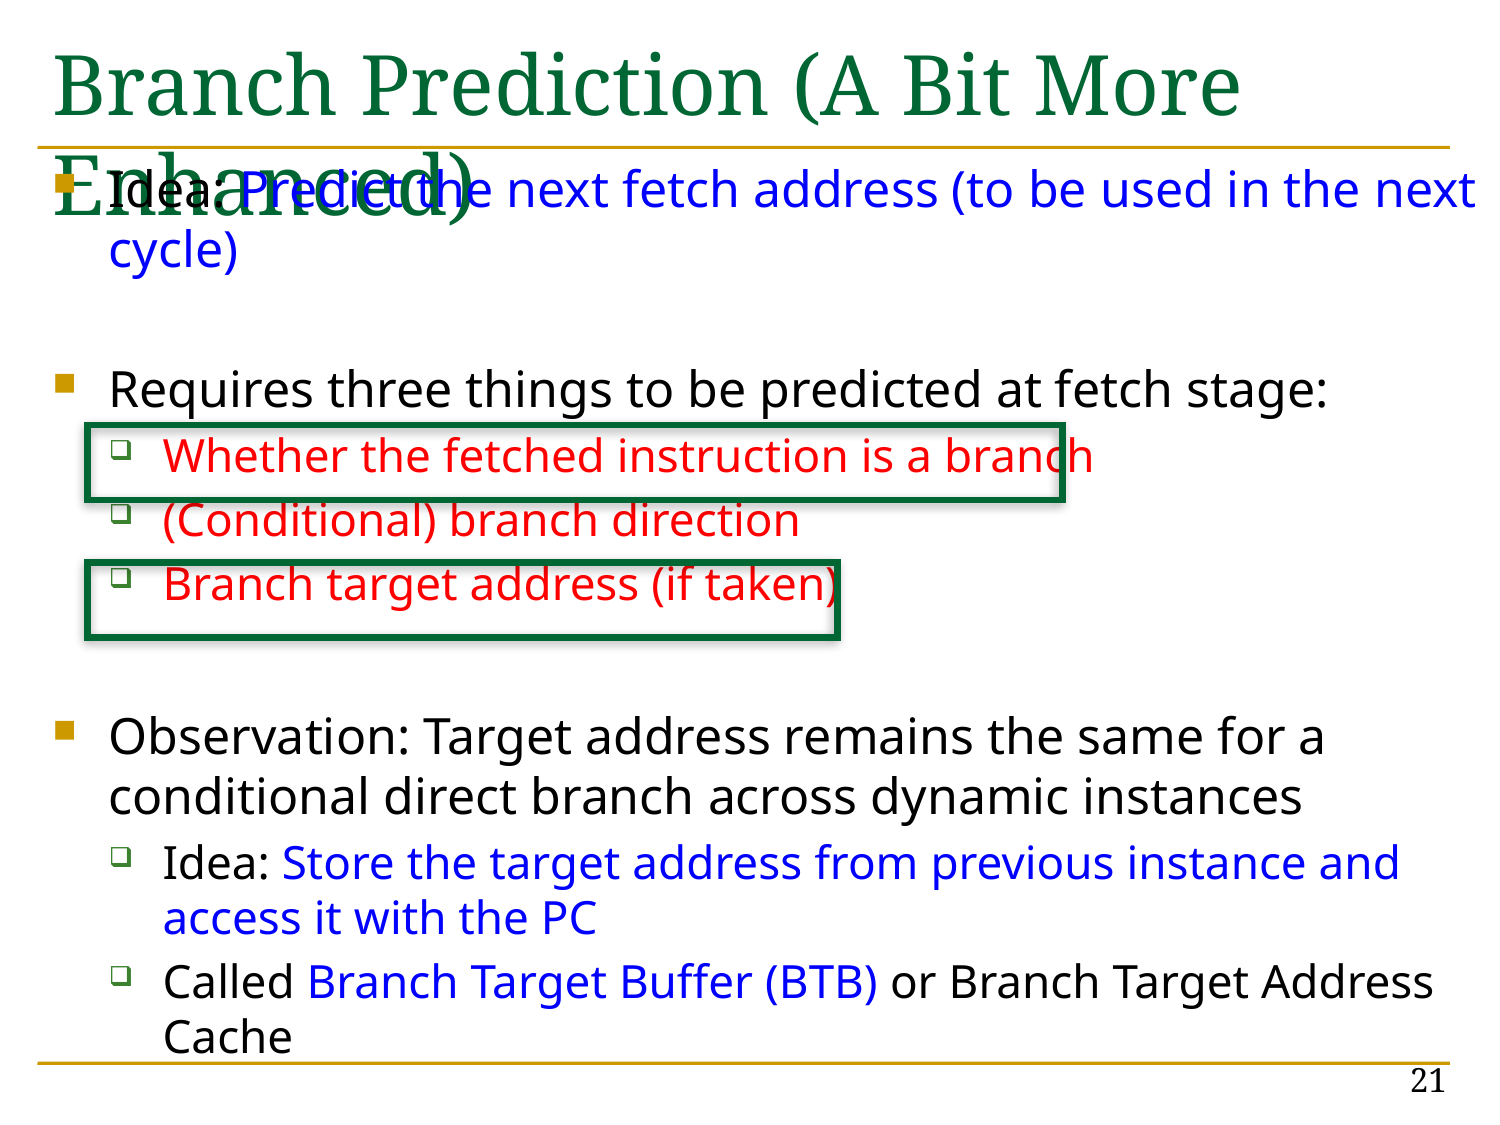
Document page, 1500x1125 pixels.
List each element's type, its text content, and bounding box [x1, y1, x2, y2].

list Idea: Predict the next fetch address (to be used in the next cycle) Requires three things to be predicted at fetch stage: Whether the fetched instruction is a branch (Conditional) branch direction Branch target address (if taken) Observation: Target address remains the same for a conditional direct branch across dynamic instances Idea: Store the target address from previous instance and access it with the PC Called Branch Target Buffer (BTB) or Branch Target Address Cache [37, 149, 1500, 1003]
text_box A [82, 563, 840, 646]
text_box A [130, 429, 1065, 509]
slide_number 21 [1111, 1036, 1462, 1112]
text_box [87, 562, 838, 638]
title Branch Prediction (A Bit More Enhanced) [37, 24, 1450, 149]
text_box [87, 424, 1063, 500]
